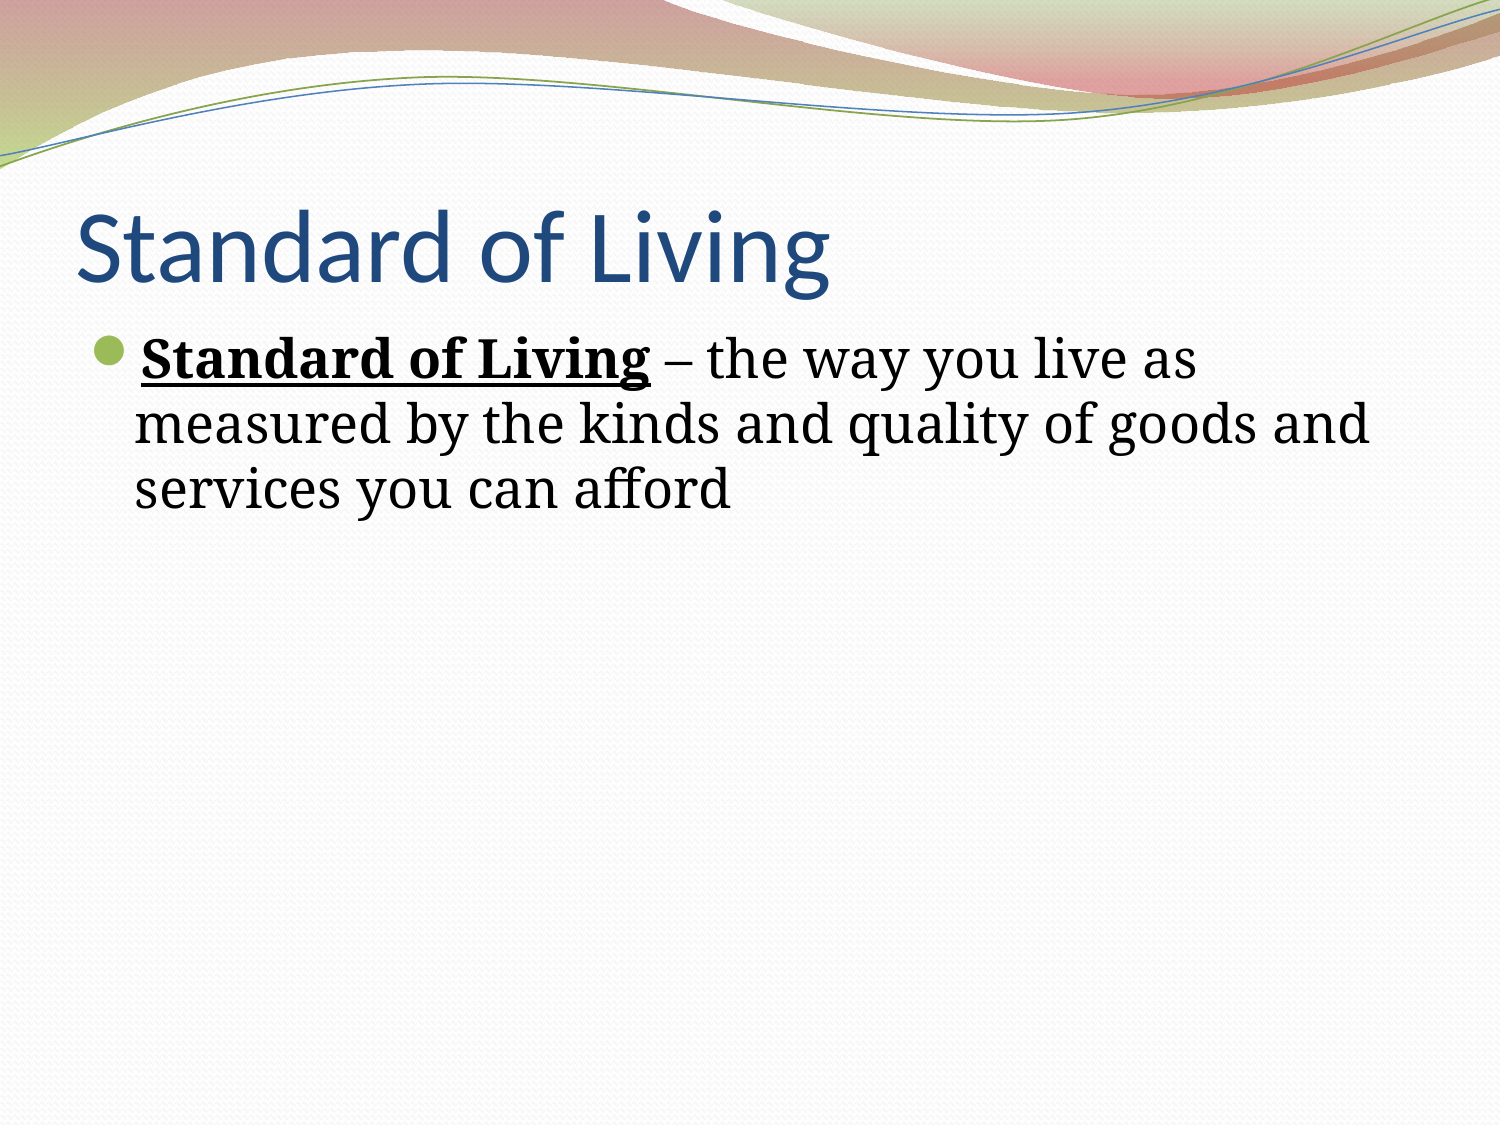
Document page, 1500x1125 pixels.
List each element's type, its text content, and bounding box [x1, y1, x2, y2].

title Standard of Living [75, 115, 1425, 303]
list Standard of Living – the way you live as measured by the kinds and quality of goods and services you can afford [75, 317, 1425, 1038]
